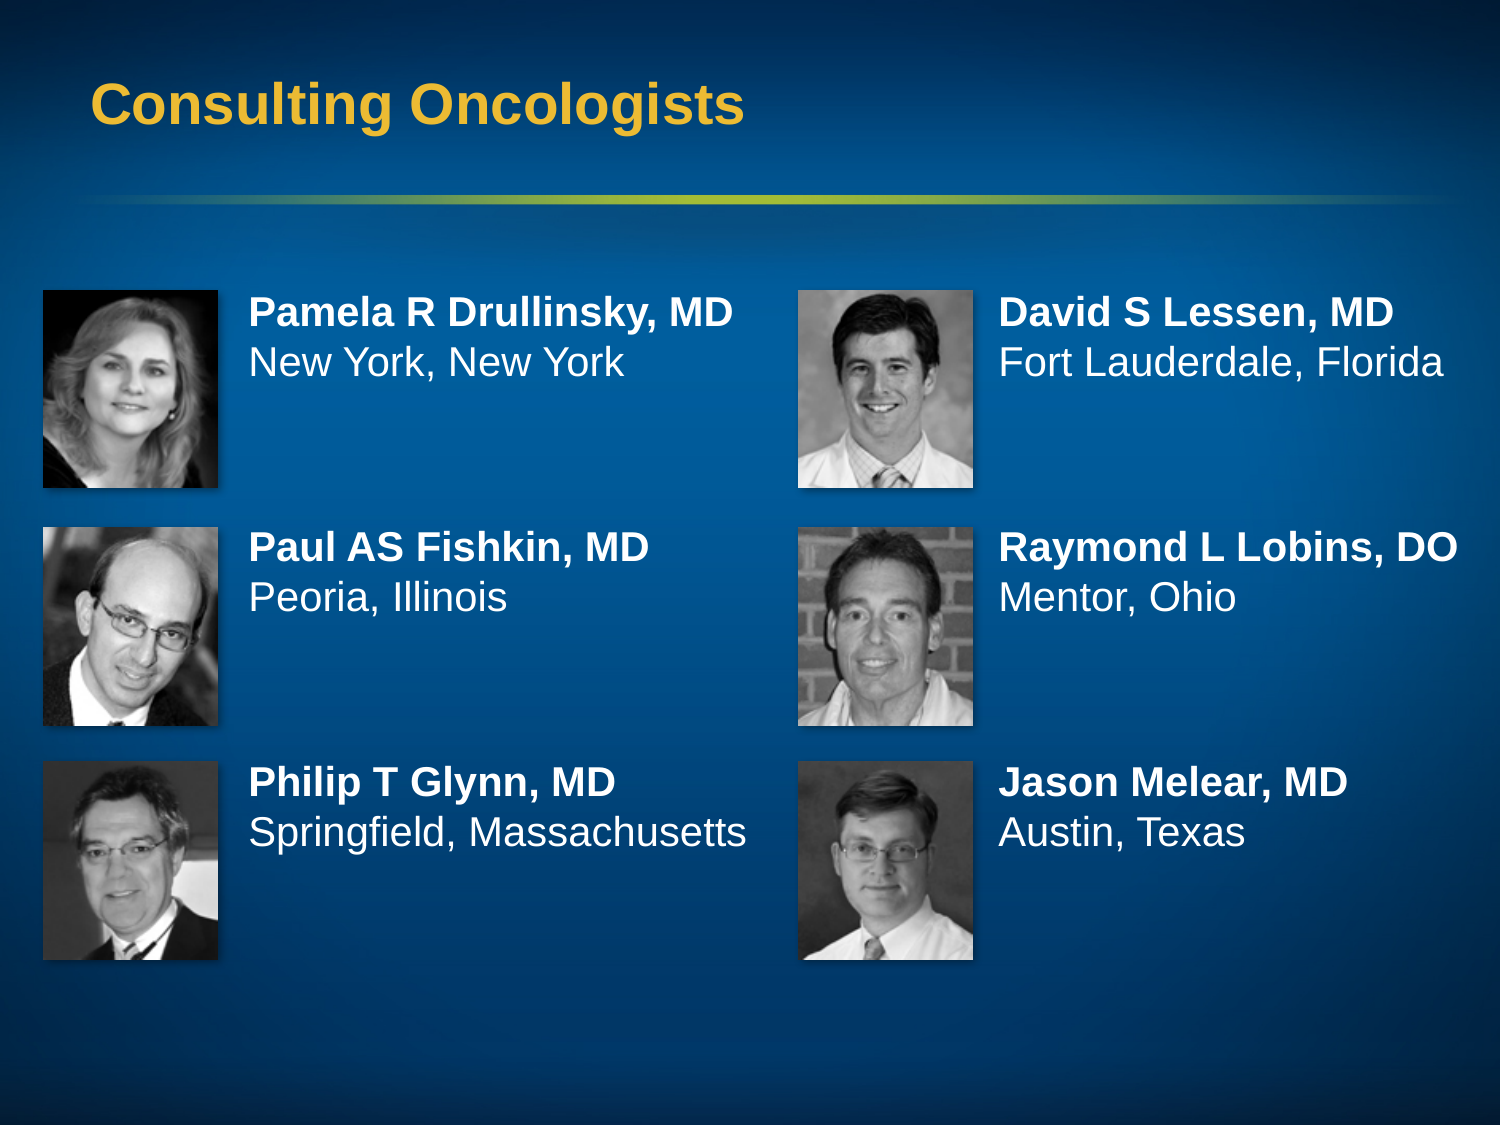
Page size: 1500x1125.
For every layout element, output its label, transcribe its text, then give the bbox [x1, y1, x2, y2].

picture [0, 0, 1500, 1125]
text_box David S Lessen, MD Fort Lauderdale, Florida Raymond L Lobins, DO Mentor, Ohio Jason Melear, MD Austin, Texas [983, 277, 1500, 869]
text_box Pamela R Drullinsky, MD New York, New York Paul AS Fishkin, MD Peoria, Illinois Philip T Glynn, MD Springfield, Massachusetts [233, 277, 750, 921]
title Consulting Oncologists [75, 7, 1425, 196]
